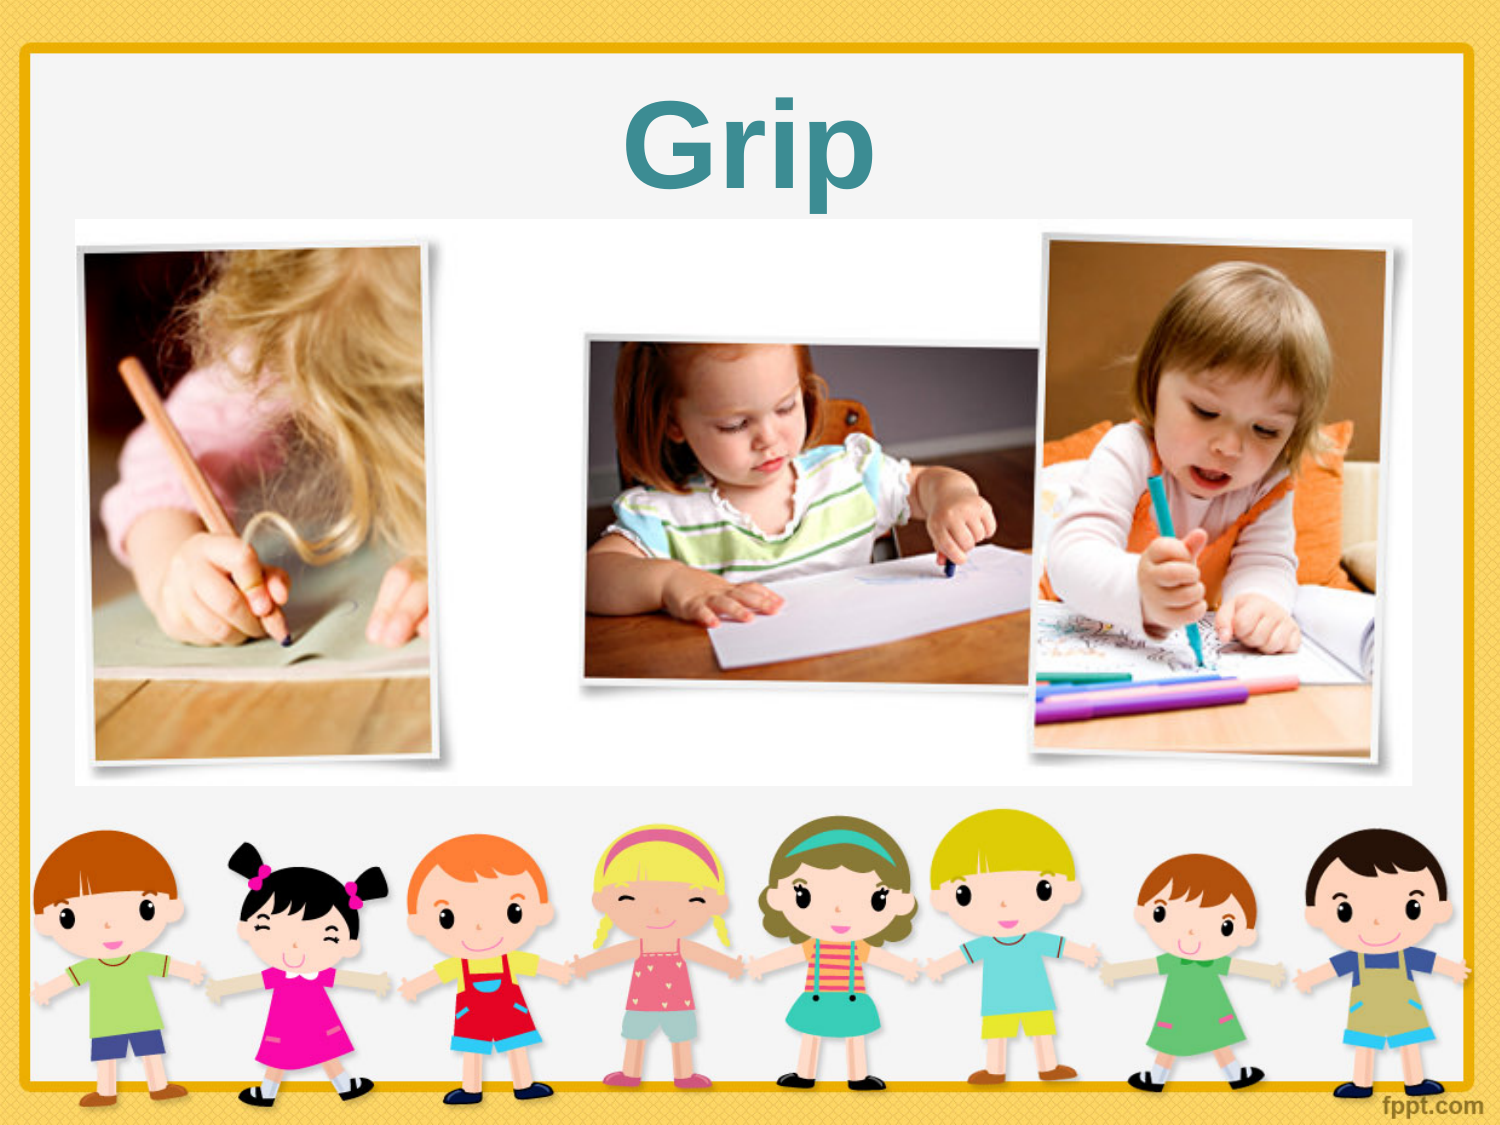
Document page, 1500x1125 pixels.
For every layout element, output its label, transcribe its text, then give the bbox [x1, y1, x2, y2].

picture [0, 0, 1500, 1125]
title Grip [75, 45, 1425, 233]
